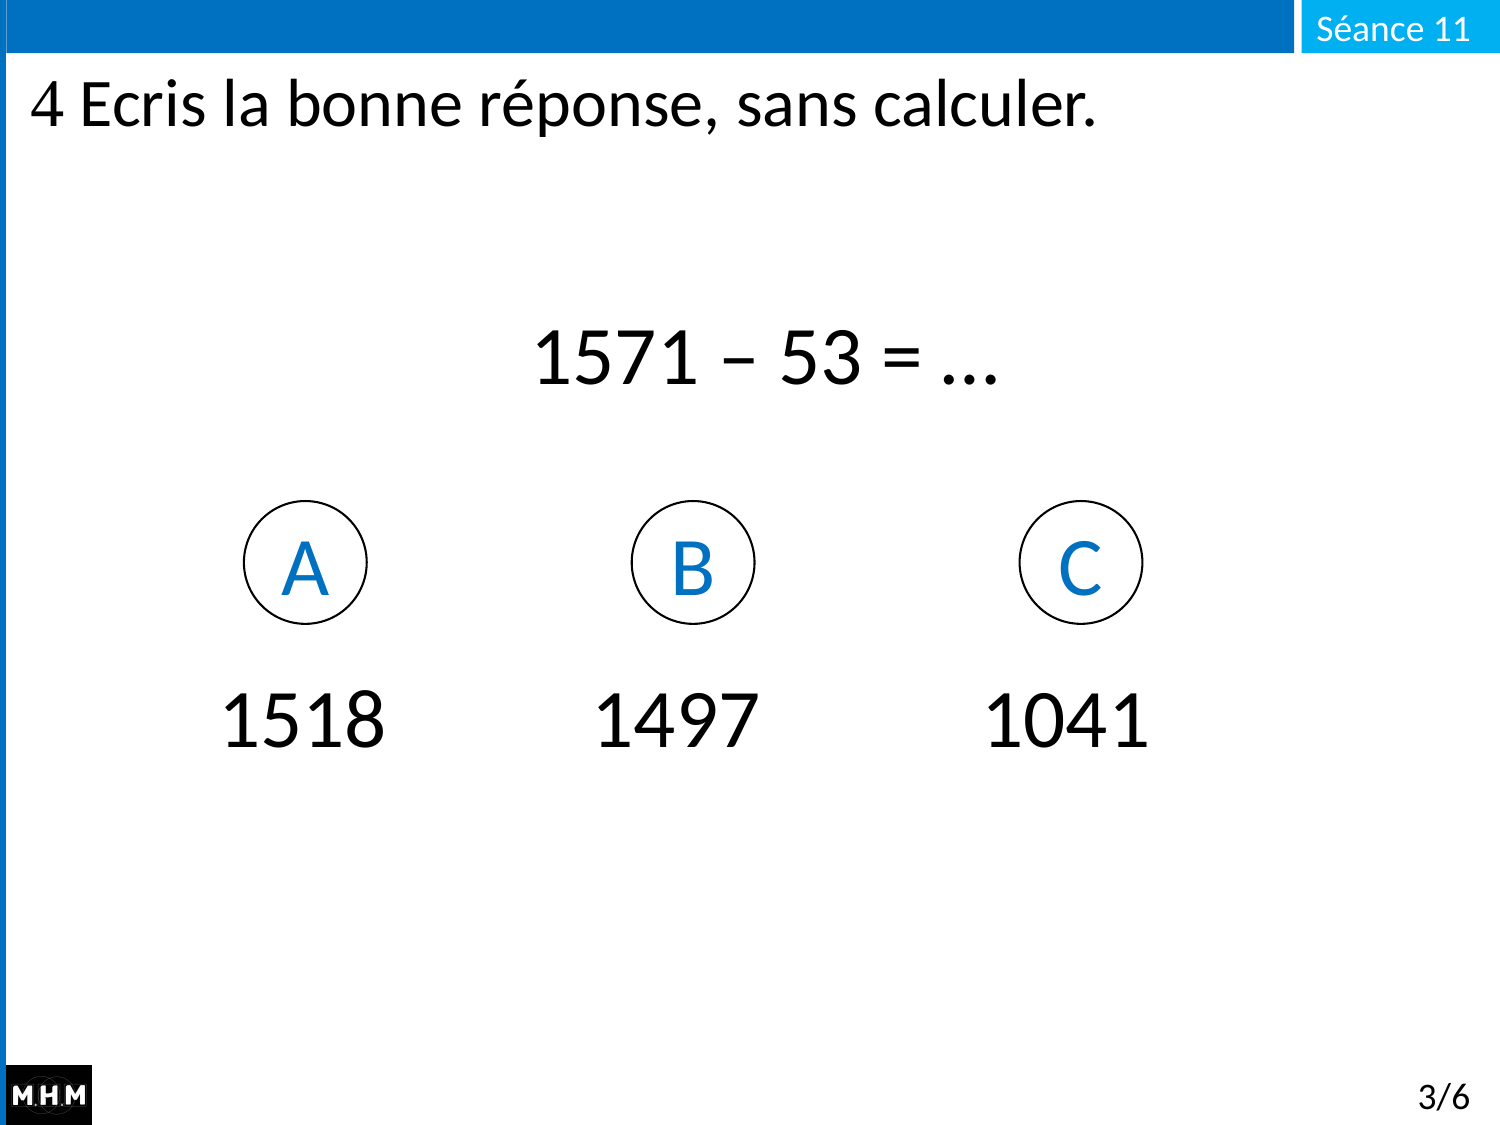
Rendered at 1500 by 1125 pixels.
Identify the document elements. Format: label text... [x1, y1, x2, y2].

text_box B [630, 499, 756, 625]
text_box 1571 – 53 = … [515, 294, 1056, 409]
text_box C [1018, 499, 1144, 625]
text_box 1518 [203, 656, 439, 772]
text_box 1497 [577, 656, 829, 772]
text_box 1041 [966, 656, 1202, 772]
picture [6, 1065, 92, 1125]
text_box A [242, 499, 368, 625]
title  Ecris la bonne réponse, sans calculer. [14, 60, 1391, 150]
text_box 3/6 [1402, 1064, 1500, 1125]
